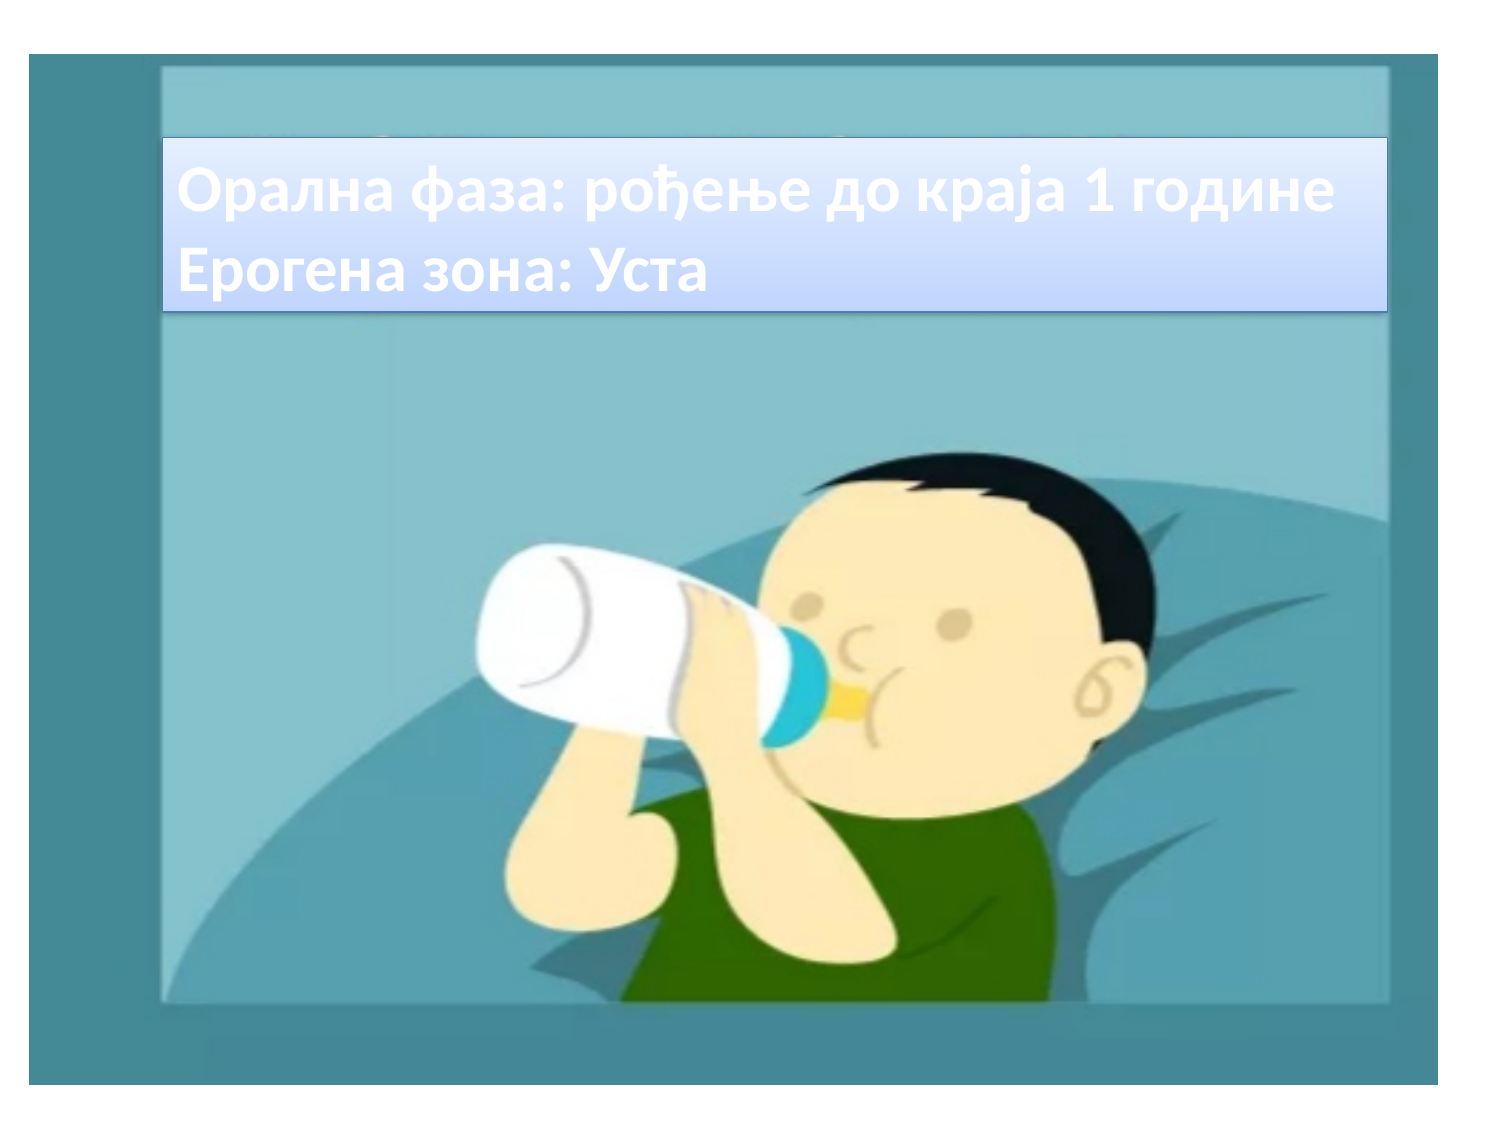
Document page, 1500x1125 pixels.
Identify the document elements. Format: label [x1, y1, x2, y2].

picture [29, 54, 1438, 1085]
